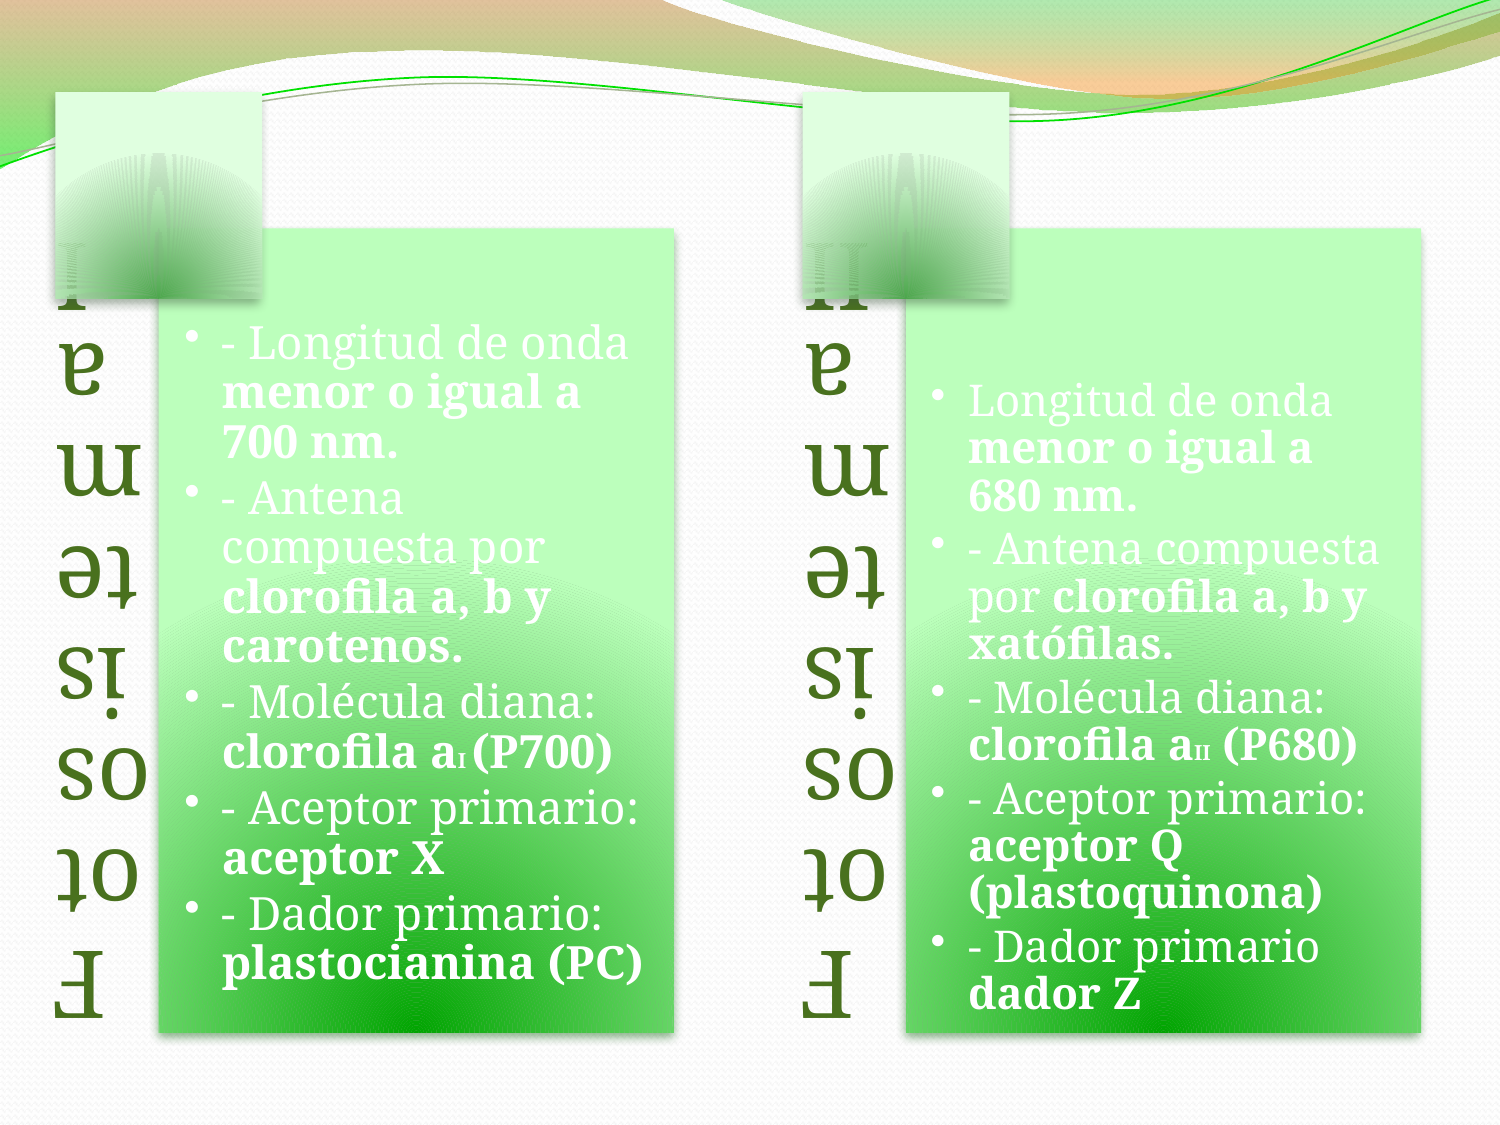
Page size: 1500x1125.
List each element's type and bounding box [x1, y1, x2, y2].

text_box [46, 46, 1430, 1079]
